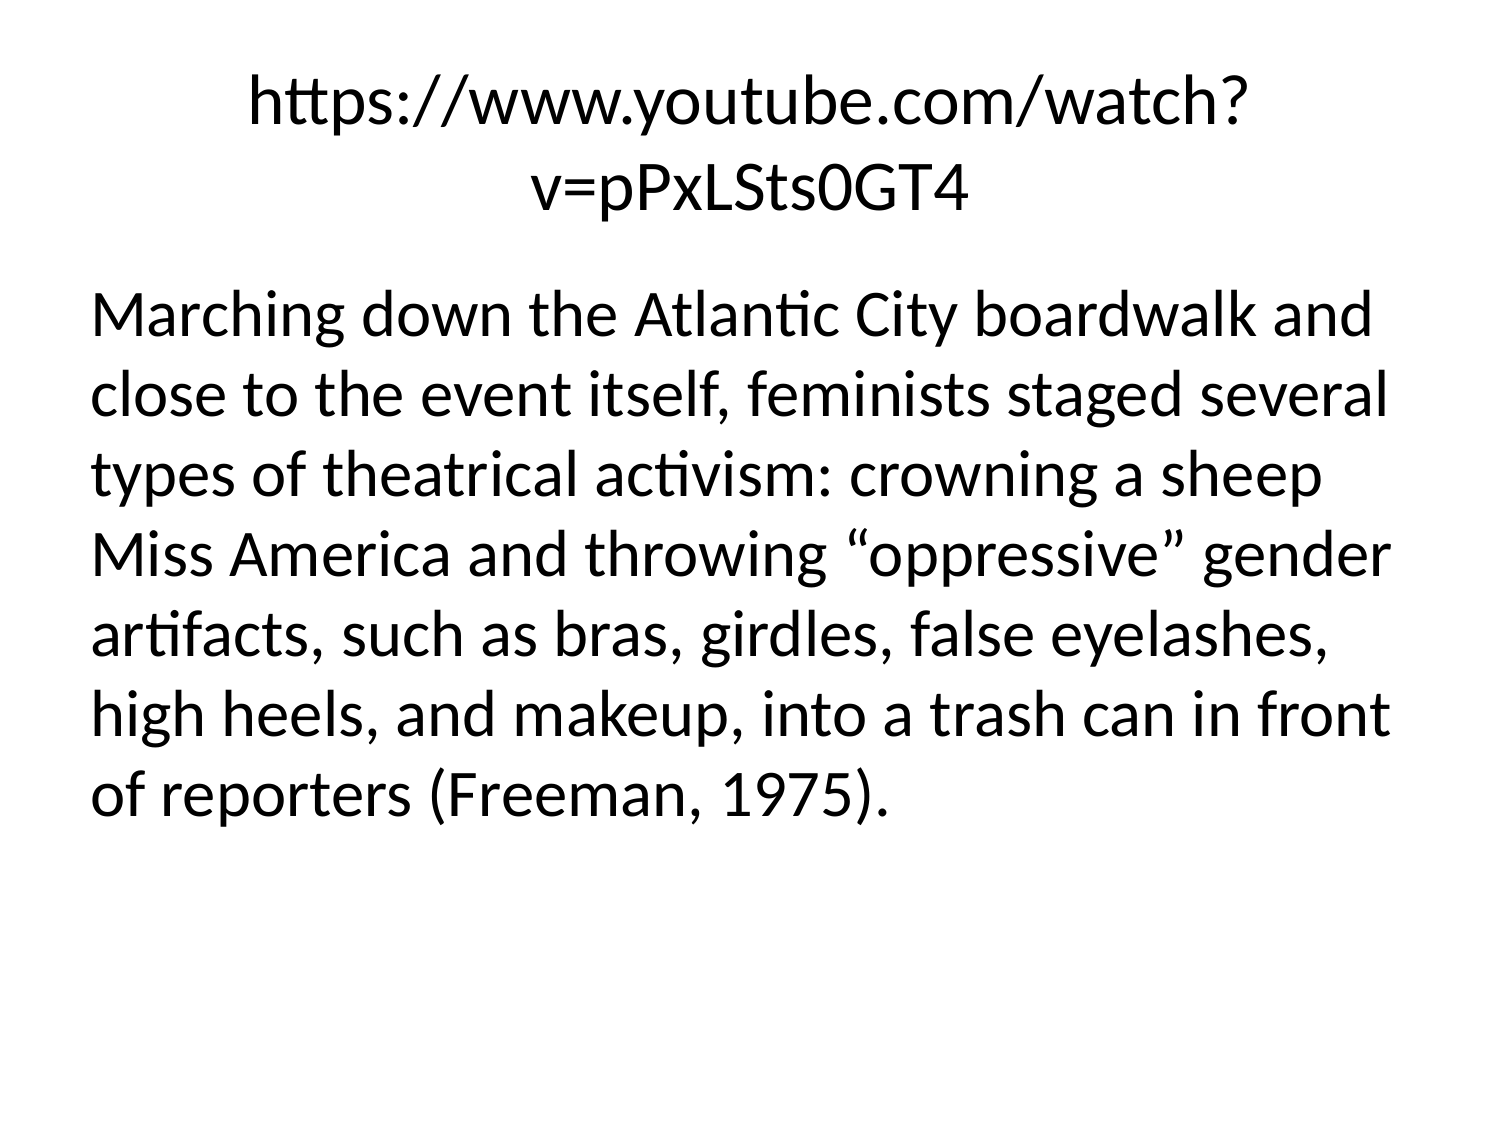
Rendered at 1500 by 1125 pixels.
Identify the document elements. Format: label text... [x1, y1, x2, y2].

list Marching down the Atlantic City boardwalk and close to the event itself, feminists staged several types of theatrical activism: crowning a sheep Miss America and throwing “oppressive” gender artifacts, such as bras, girdles, false eyelashes, high heels, and makeup, into a trash can in front of reporters (Freeman, 1975). [75, 262, 1425, 1005]
title https://www.youtube.com/watch?v=pPxLSts0GT4 [75, 45, 1425, 233]
